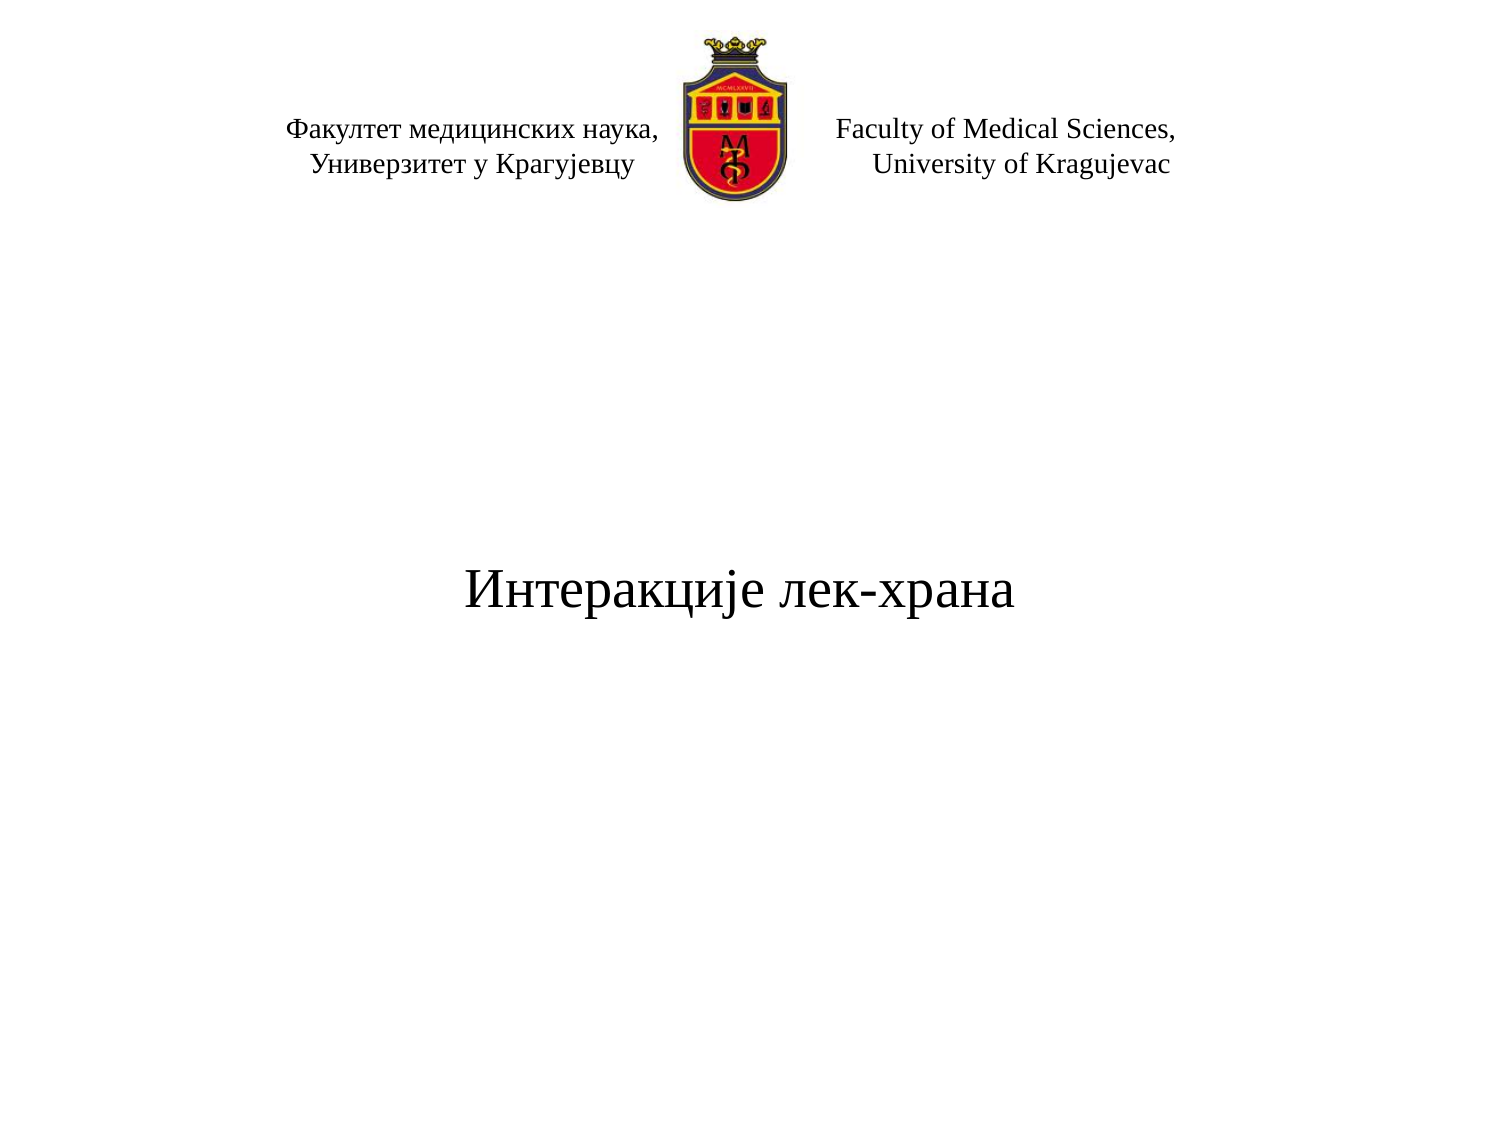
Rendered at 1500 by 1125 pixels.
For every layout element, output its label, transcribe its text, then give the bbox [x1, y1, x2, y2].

title Интеракцијe лек-храна [64, 491, 1415, 680]
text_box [253, 30, 1223, 209]
